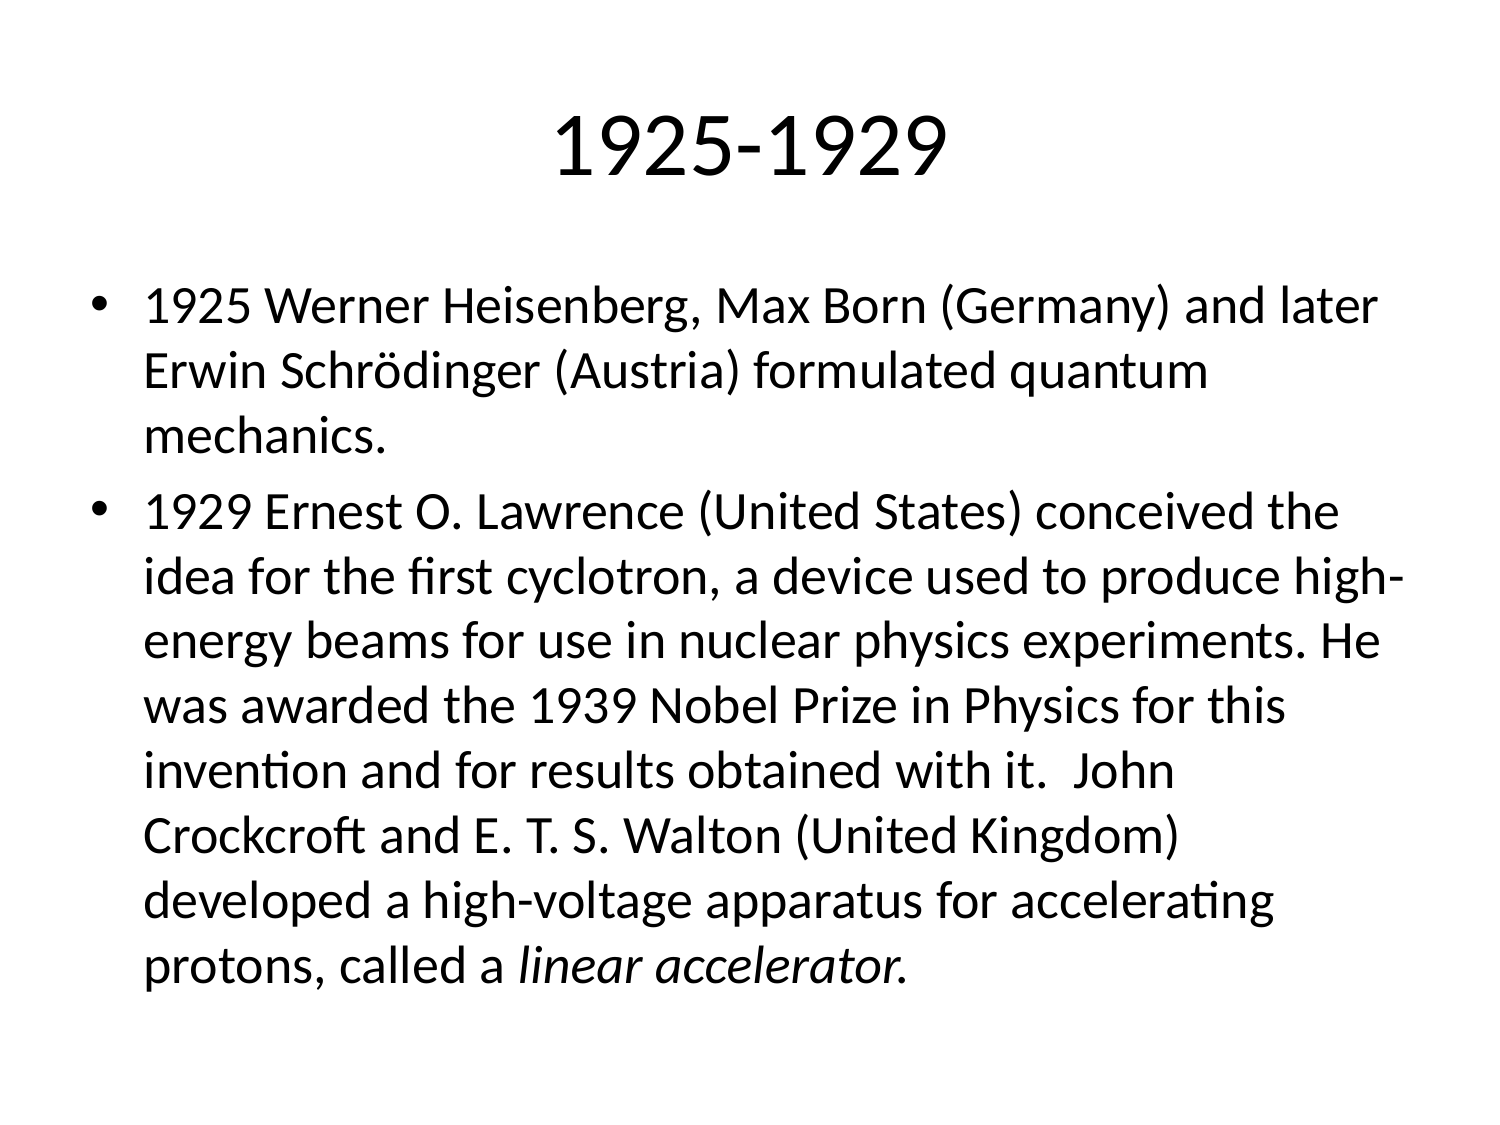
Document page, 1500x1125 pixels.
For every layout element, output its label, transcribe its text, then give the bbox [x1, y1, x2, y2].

list 1925 Werner Heisenberg, Max Born (Germany) and later Erwin Schrödinger (Austria) formulated quantum mechanics. 1929 Ernest O. Lawrence (United States) conceived the idea for the first cyclotron, a device used to produce high-energy beams for use in nuclear physics experiments. He was awarded the 1939 Nobel Prize in Physics for this invention and for results obtained with it. John Crockcroft and E. T. S. Walton (United Kingdom) developed a high-voltage apparatus for accelerating protons, called a linear accelerator. [75, 262, 1425, 1005]
title 1925-1929 [75, 45, 1425, 233]
